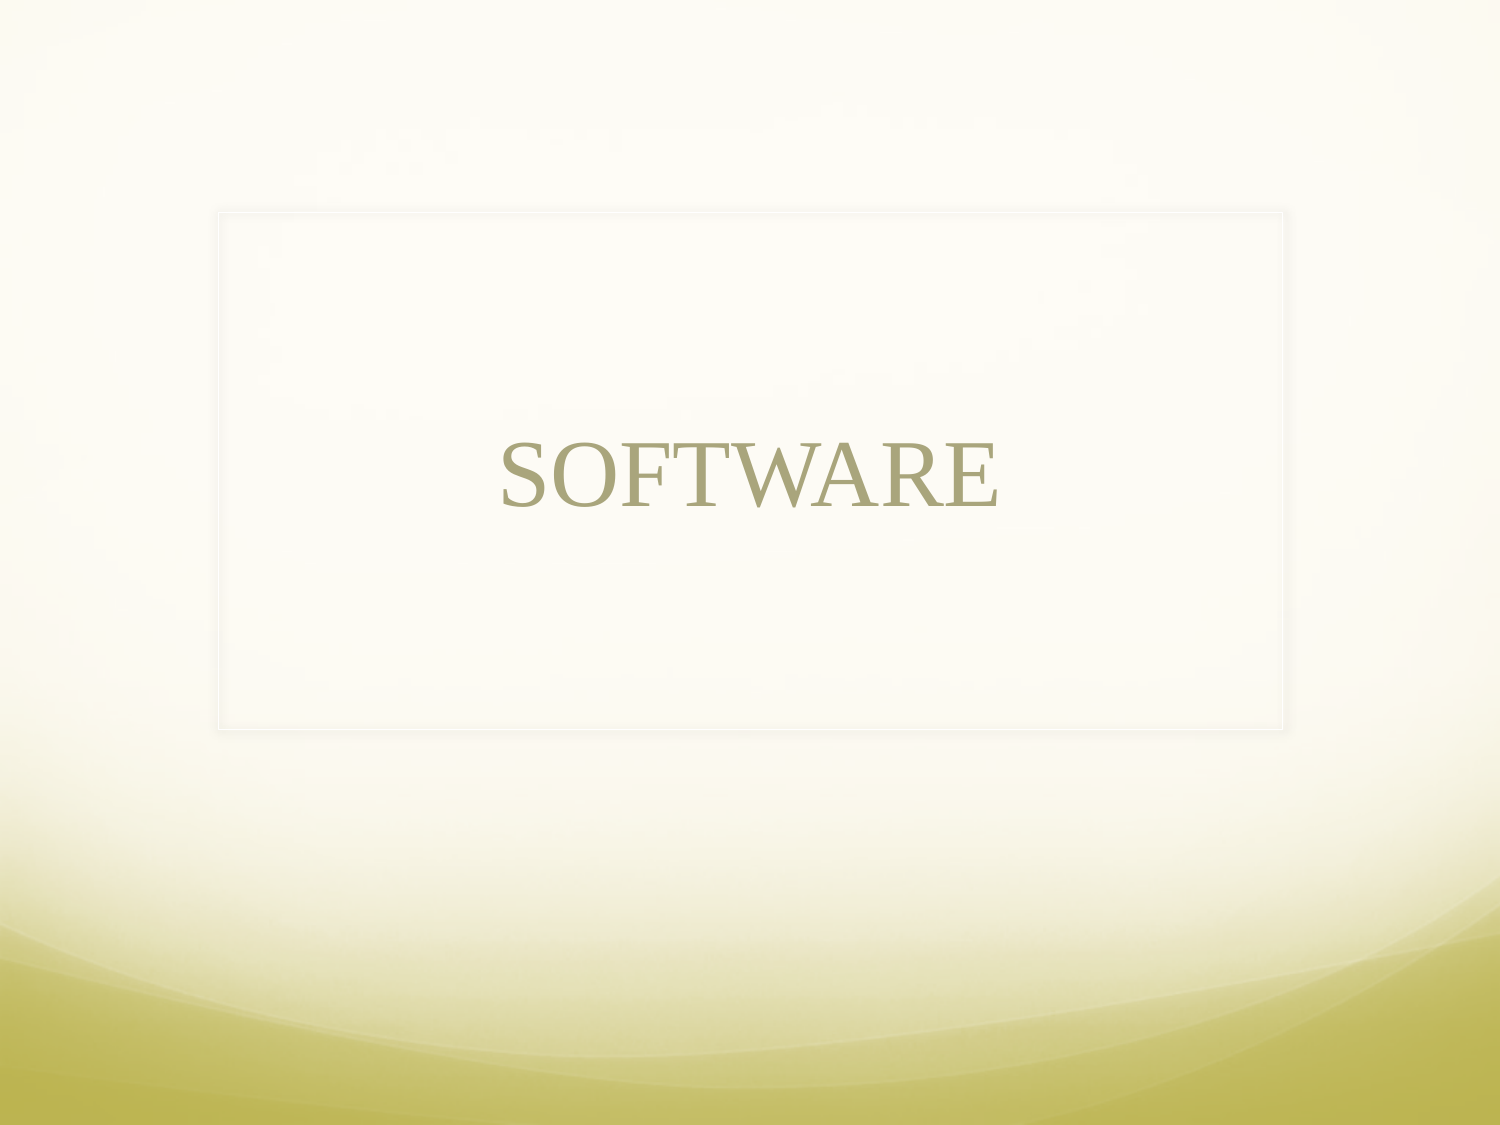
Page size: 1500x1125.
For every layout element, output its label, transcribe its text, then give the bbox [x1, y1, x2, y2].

title SOFTWARE [216, 249, 1284, 534]
